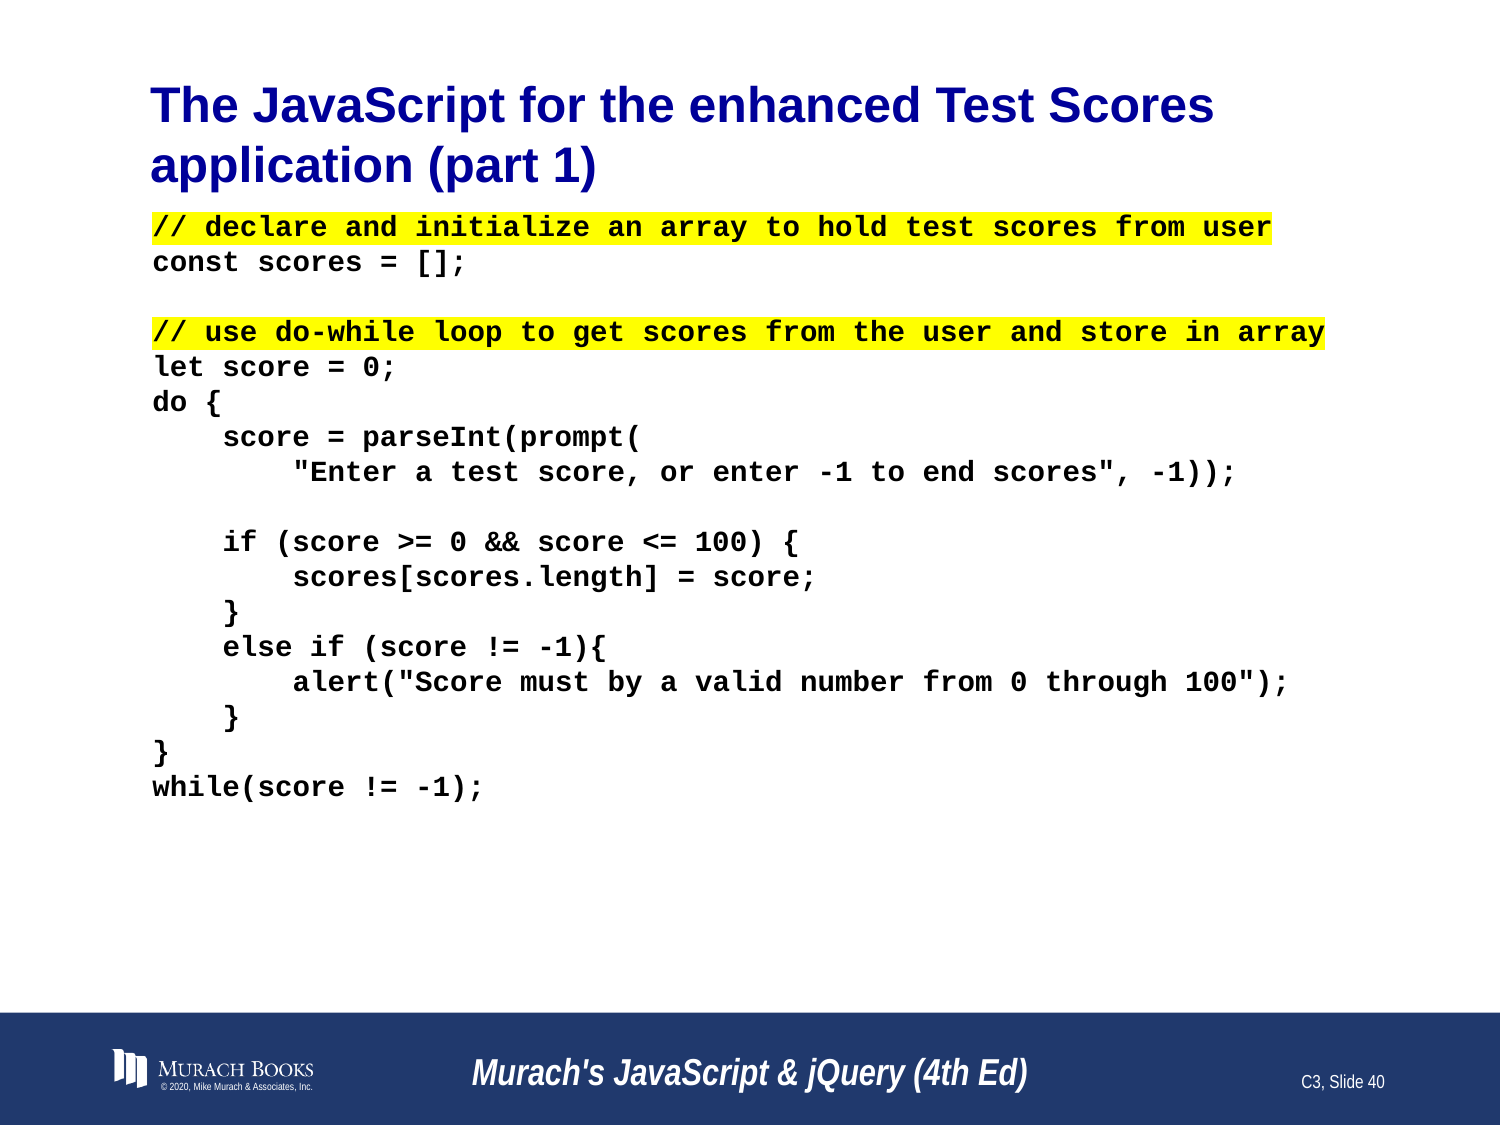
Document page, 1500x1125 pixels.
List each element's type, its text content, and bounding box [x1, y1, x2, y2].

title The JavaScript for the enhanced Test Scores application (part 1) [150, 72, 1350, 194]
footer © 2020, Mike Murach & Associates, Inc. [12, 1025, 463, 1100]
slide_number Murach's JavaScript & jQuery (4th Ed) [463, 1025, 1050, 1100]
list // declare and initialize an array to hold test scores from user const scores = []; // use do-while loop to get scores from the user and store in array let score = 0; do { score = parseInt(prompt( "Enter a test score, or enter -1 to end scores", -1)); if (score >= 0 && score <= 100) { scores[scores.length] = score; } else if (score != -1){ alert("Score must by a valid number from 0 through 100"); } } while(score != -1); [137, 200, 1350, 1000]
slide_number C3, Slide 40 [1087, 1025, 1400, 1100]
